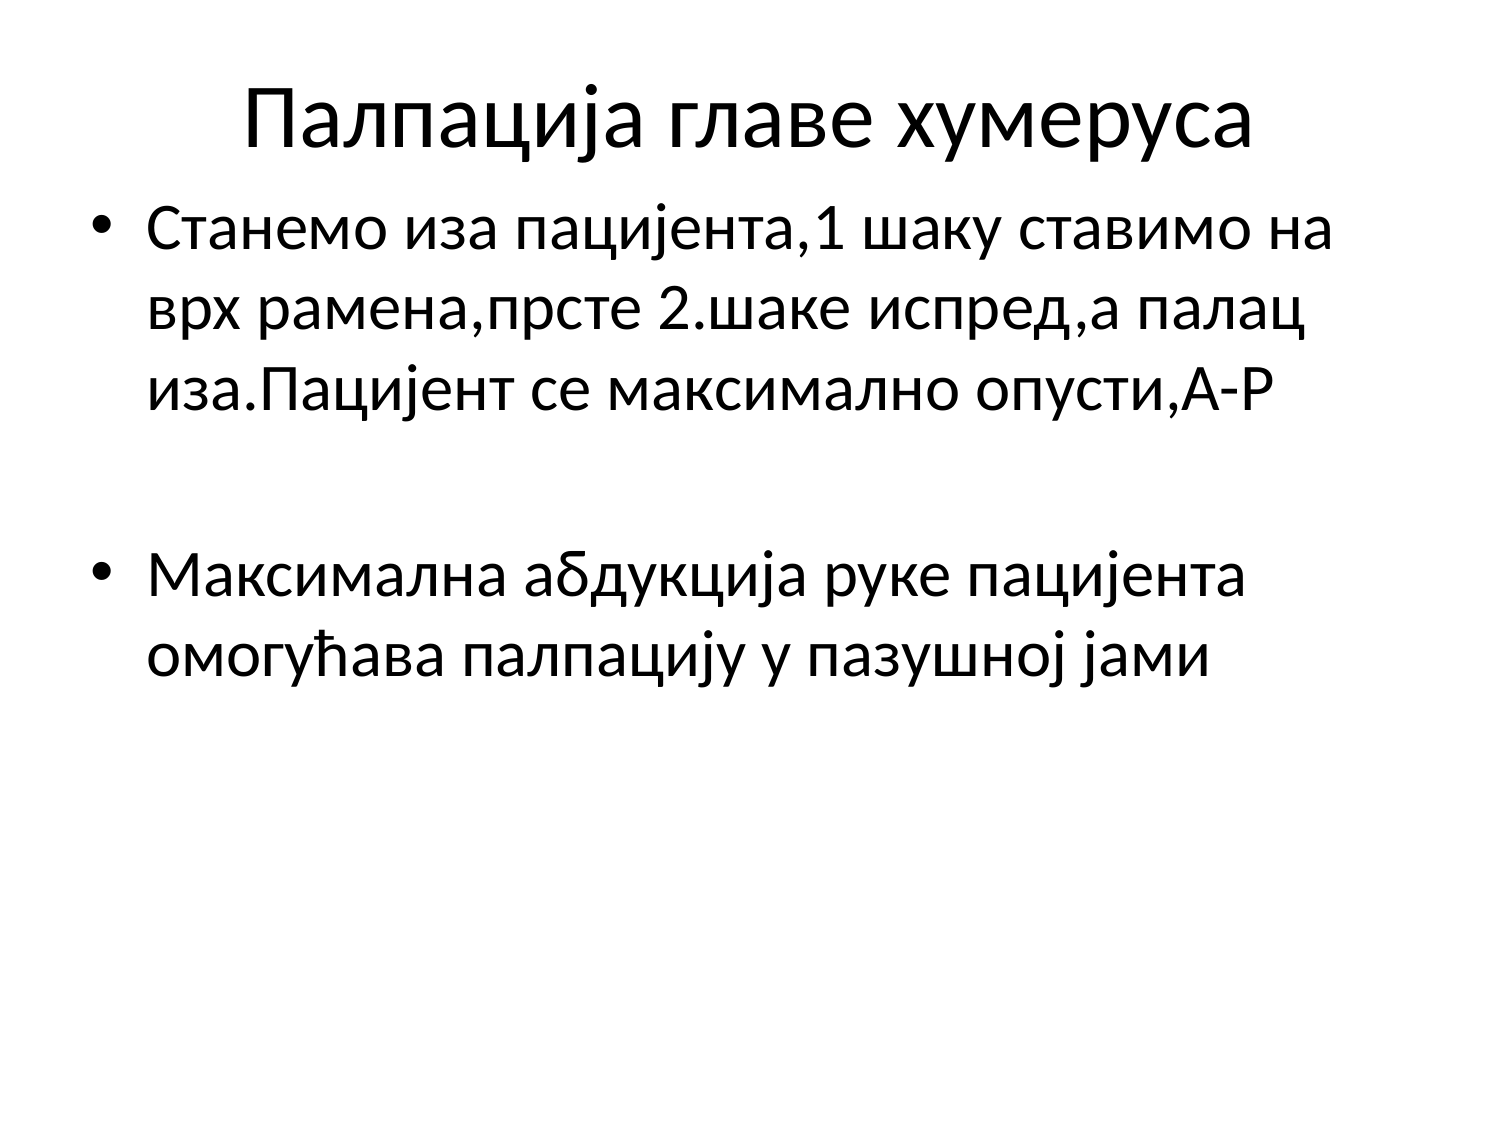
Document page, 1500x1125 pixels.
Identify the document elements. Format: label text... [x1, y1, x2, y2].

title Палпација главе хумеруса [75, 45, 1425, 175]
list Станемо иза пацијента,1 шаку ставимо на врх рамена,прсте 2.шаке испред,а палац иза.Пацијент се максимално опусти,А-Р Максимална абдукција руке пацијента омогућава палпацију у пазушној јами [75, 175, 1425, 1005]
